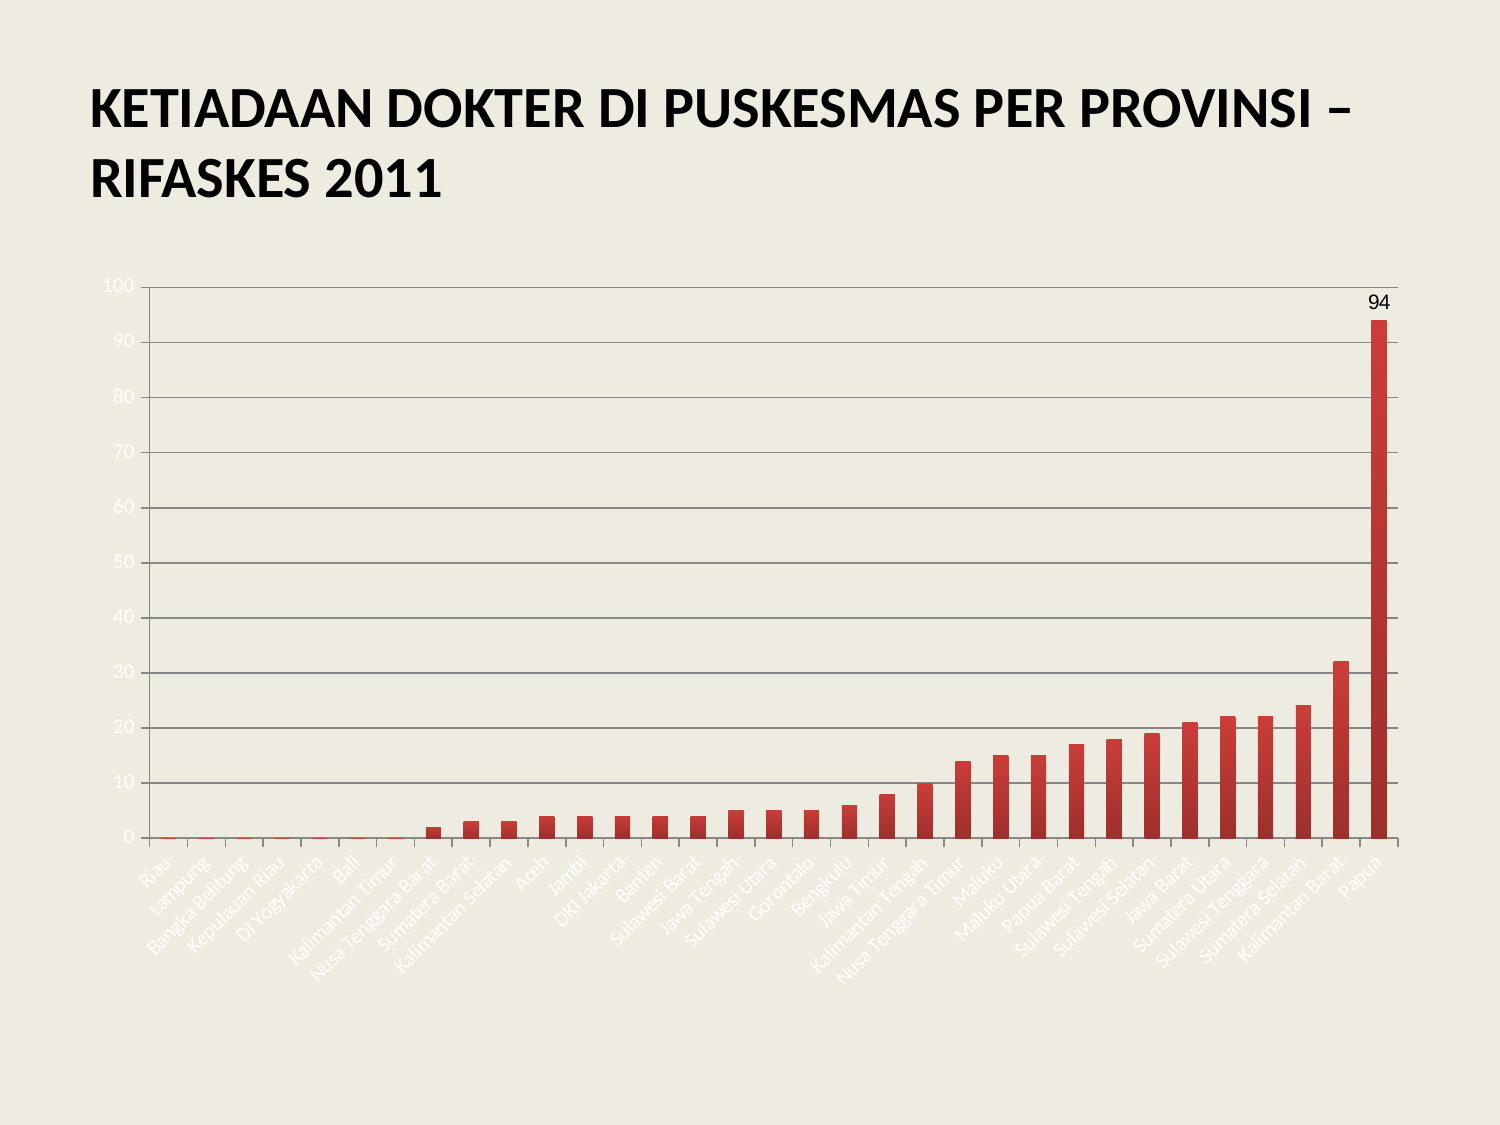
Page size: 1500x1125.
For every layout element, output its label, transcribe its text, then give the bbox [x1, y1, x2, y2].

chart [74, 262, 1426, 1006]
title KETIADAAN DOKTER DI PUSKESMAS PER PROVINSI – RIFASKES 2011 [75, 45, 1425, 233]
